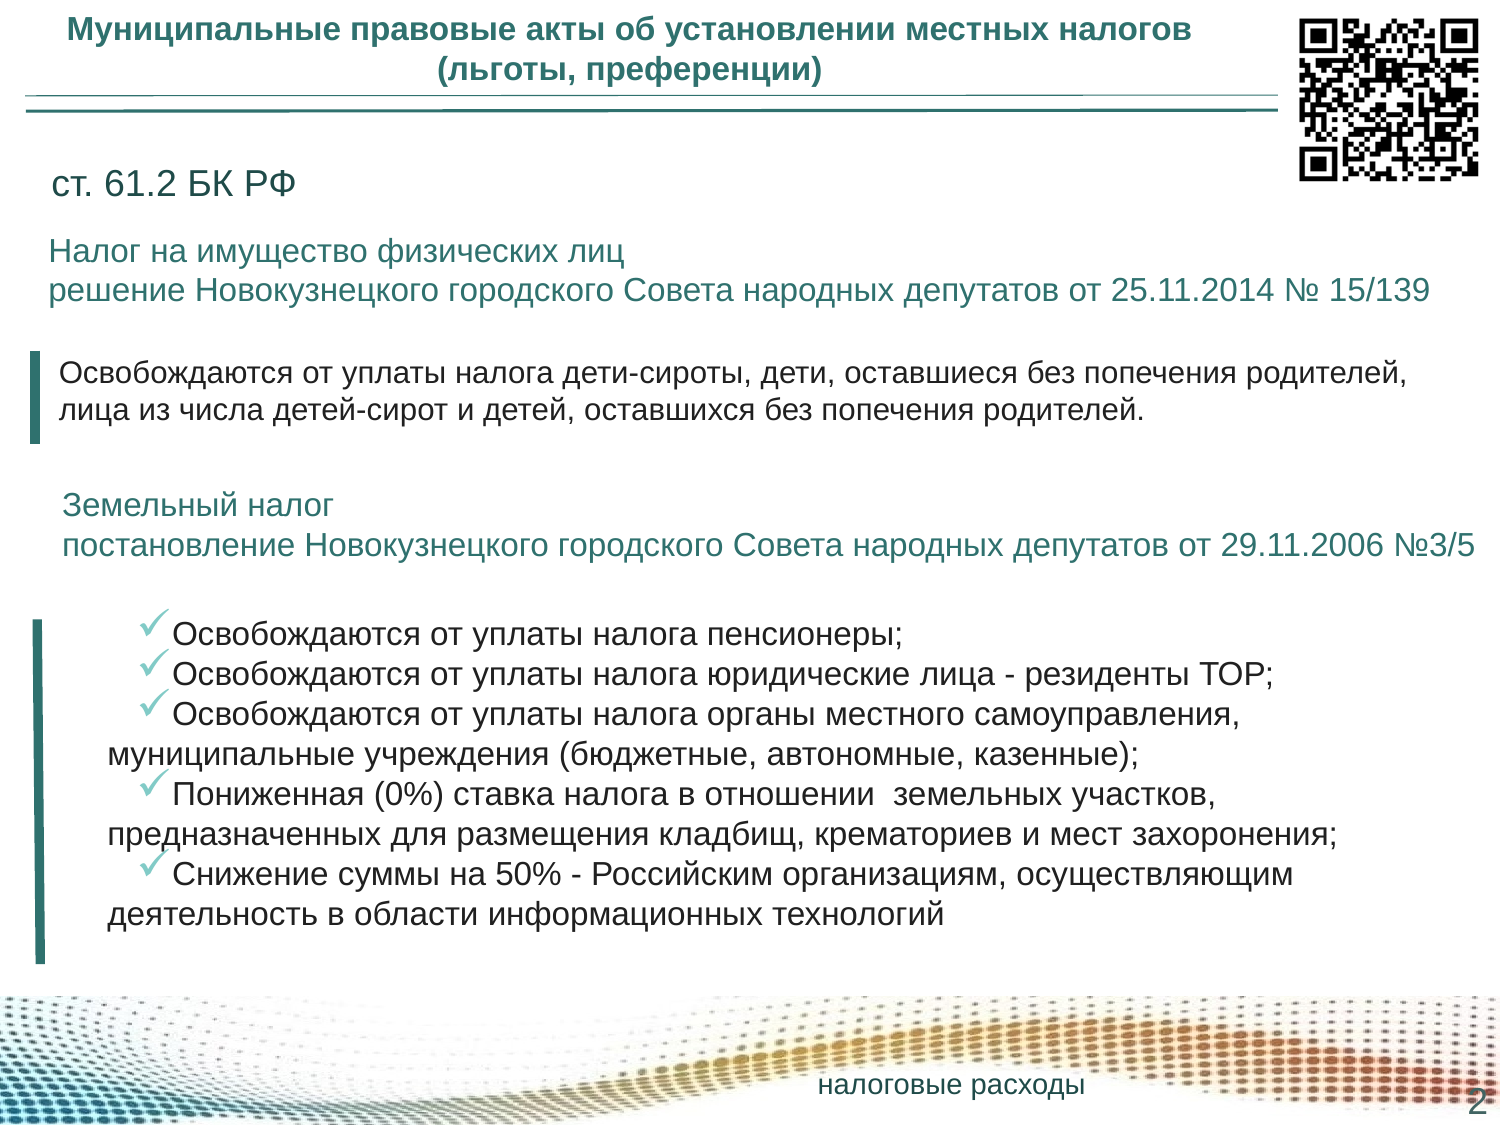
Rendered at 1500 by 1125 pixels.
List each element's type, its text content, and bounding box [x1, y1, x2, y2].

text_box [36, 619, 41, 965]
text_box Освобождаются от уплаты налога дети-сироты, дети, оставшиеся без попечения родителей, лица из числа детей-сирот и детей, оставшихся без попечения родителей. [44, 344, 1460, 435]
picture [1278, 0, 1500, 201]
picture [0, 996, 1500, 1125]
text_box ст. 61.2 БК РФ [39, 152, 415, 210]
text_box Муниципальные правовые акты об установлении местных налогов (льготы, преференции) [0, 0, 1261, 95]
text_box Земельный налог постановление Новокузнецкого городского Совета народных депутатов от 29.11.2006 №3/5 [47, 475, 1500, 571]
text_box Налог на имущество физических лиц решение Новокузнецкого городского Совета народных депутатов от 25.11.2014 № 15/139 [33, 221, 1465, 316]
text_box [24, 94, 1273, 112]
text_box Освобождаются от уплаты налога пенсионеры; Освобождаются от уплаты налога юридические лица - резиденты ТОР; Освобождаются от уплаты налога органы местного самоуправления, муниципальные учреждения (бюджетные, автономные, казенные); Пониженная (0%) ставка налога в отношении земельных участков, предназначенных для размещения кладбищ, крематориев и мест захоронения; Снижение суммы на 50% - Российским организациям, осуществляющим деятельность в области информационных технологий [57, 605, 1500, 940]
text_box [420, 398, 1170, 448]
